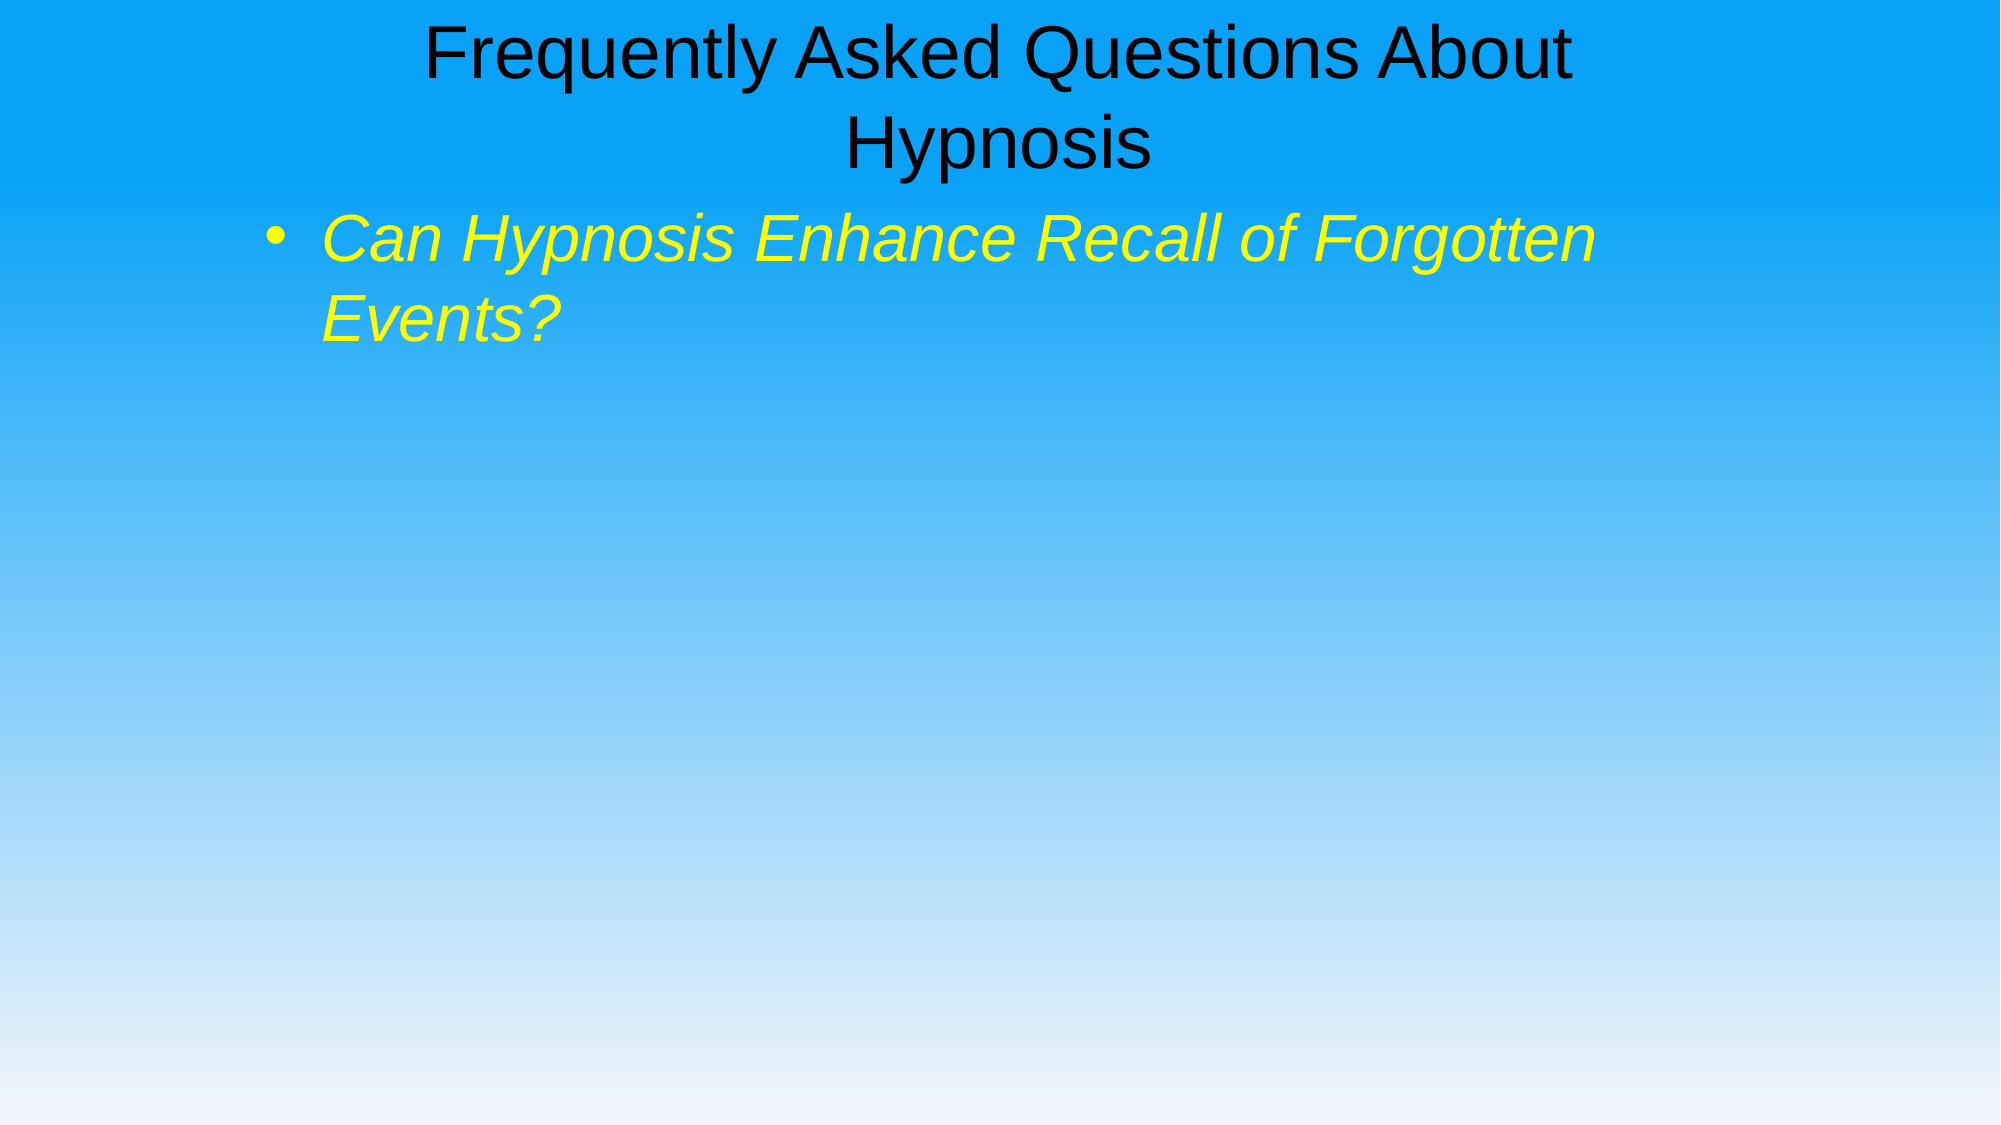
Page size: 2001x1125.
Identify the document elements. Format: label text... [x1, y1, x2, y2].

text_box Can Hypnosis Enhance Recall of Forgotten Events? [249, 187, 1750, 930]
title Frequently Asked Questions About Hypnosis [248, 0, 1749, 168]
